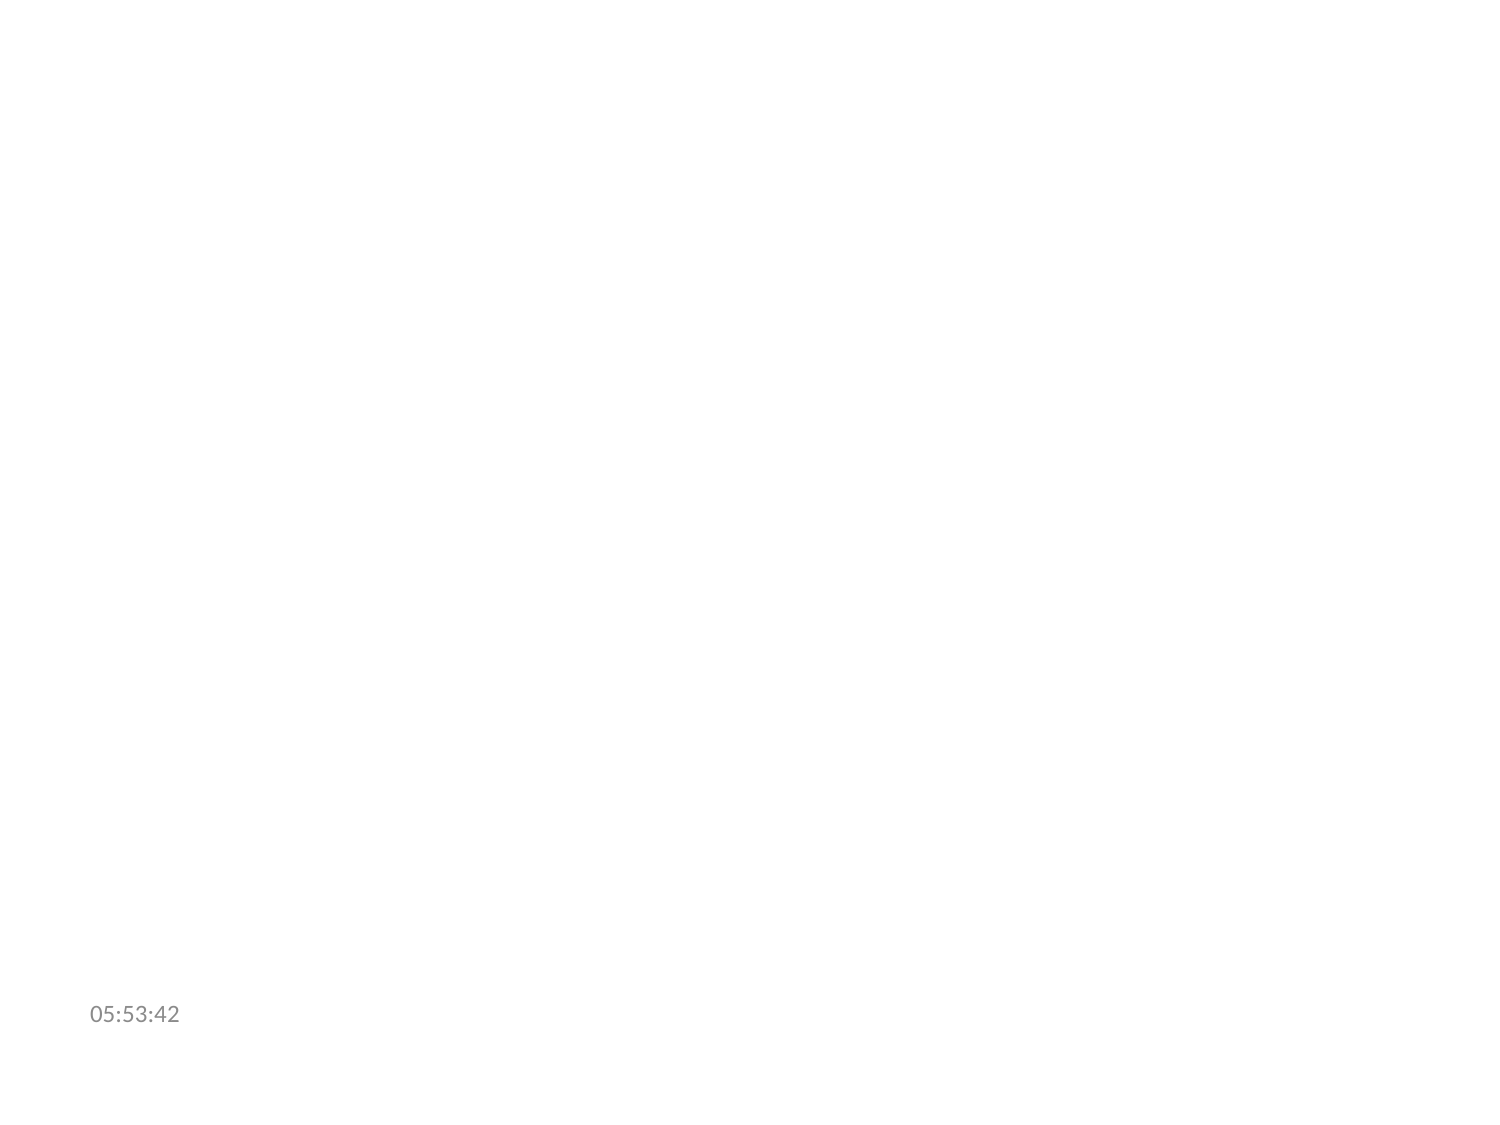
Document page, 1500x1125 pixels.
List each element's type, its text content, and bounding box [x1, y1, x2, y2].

text_box 15:35:09 [75, 982, 425, 1043]
